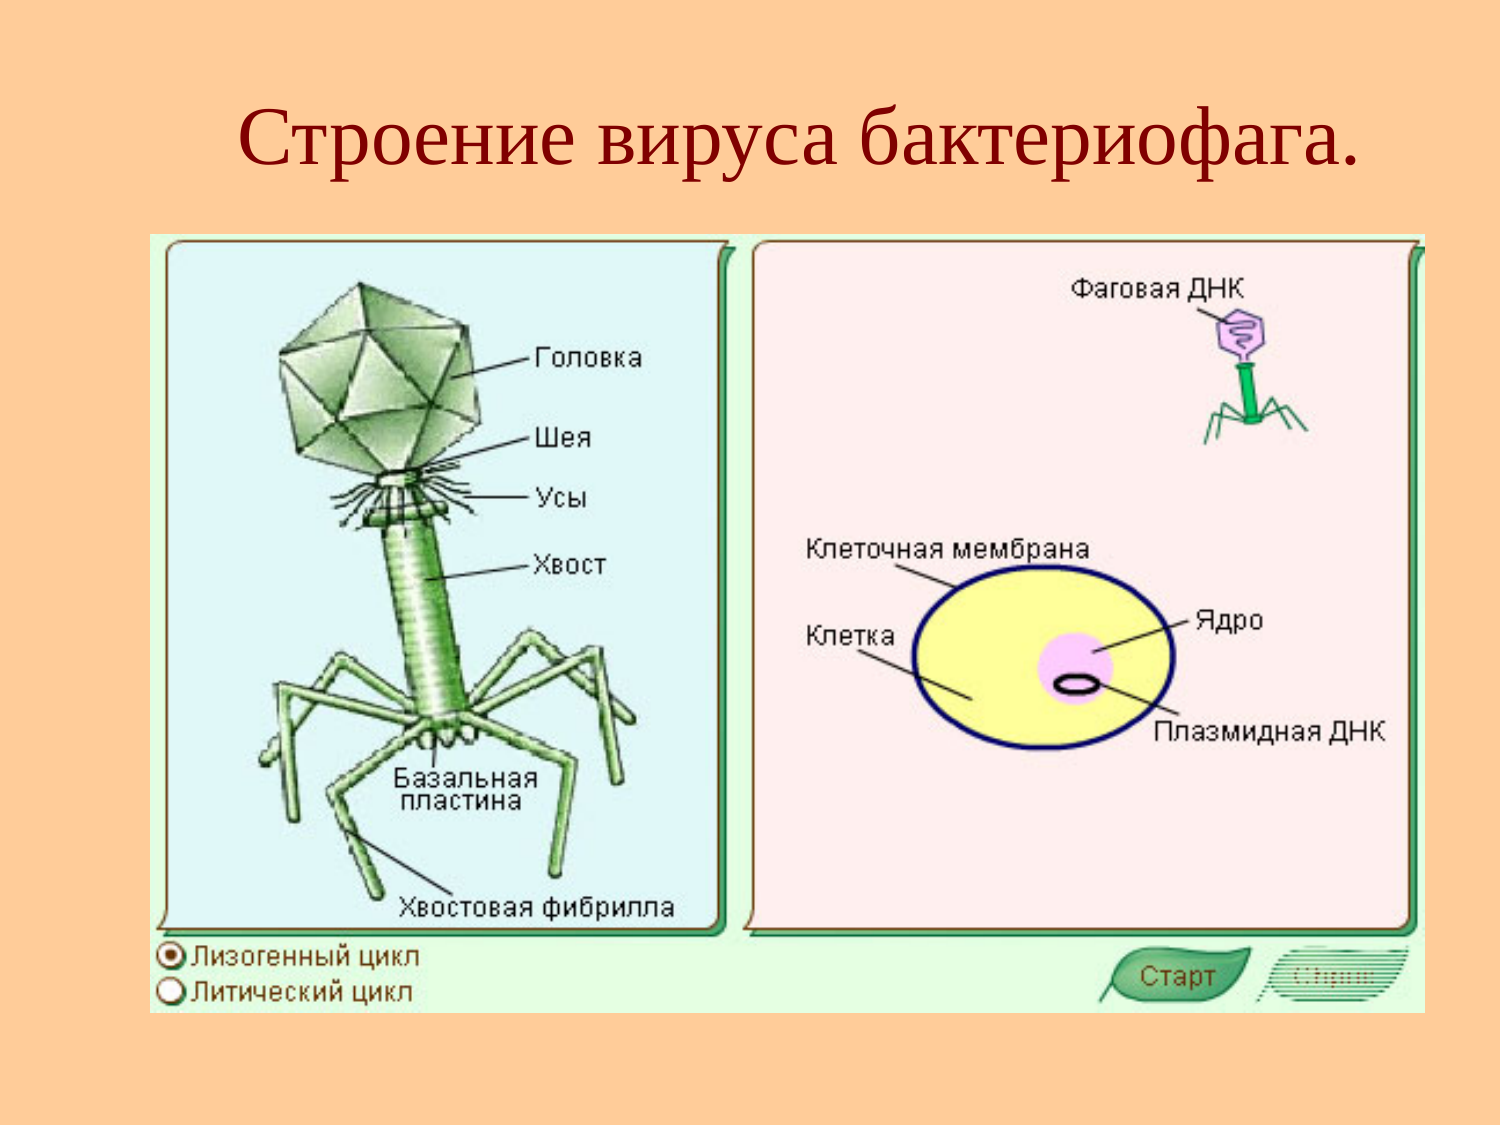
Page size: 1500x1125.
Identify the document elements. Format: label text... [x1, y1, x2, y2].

picture [149, 234, 1426, 1013]
title Строение вируса бактериофага. [162, 227, 1438, 276]
title Строение вируса бактериофага. [162, 87, 1438, 226]
